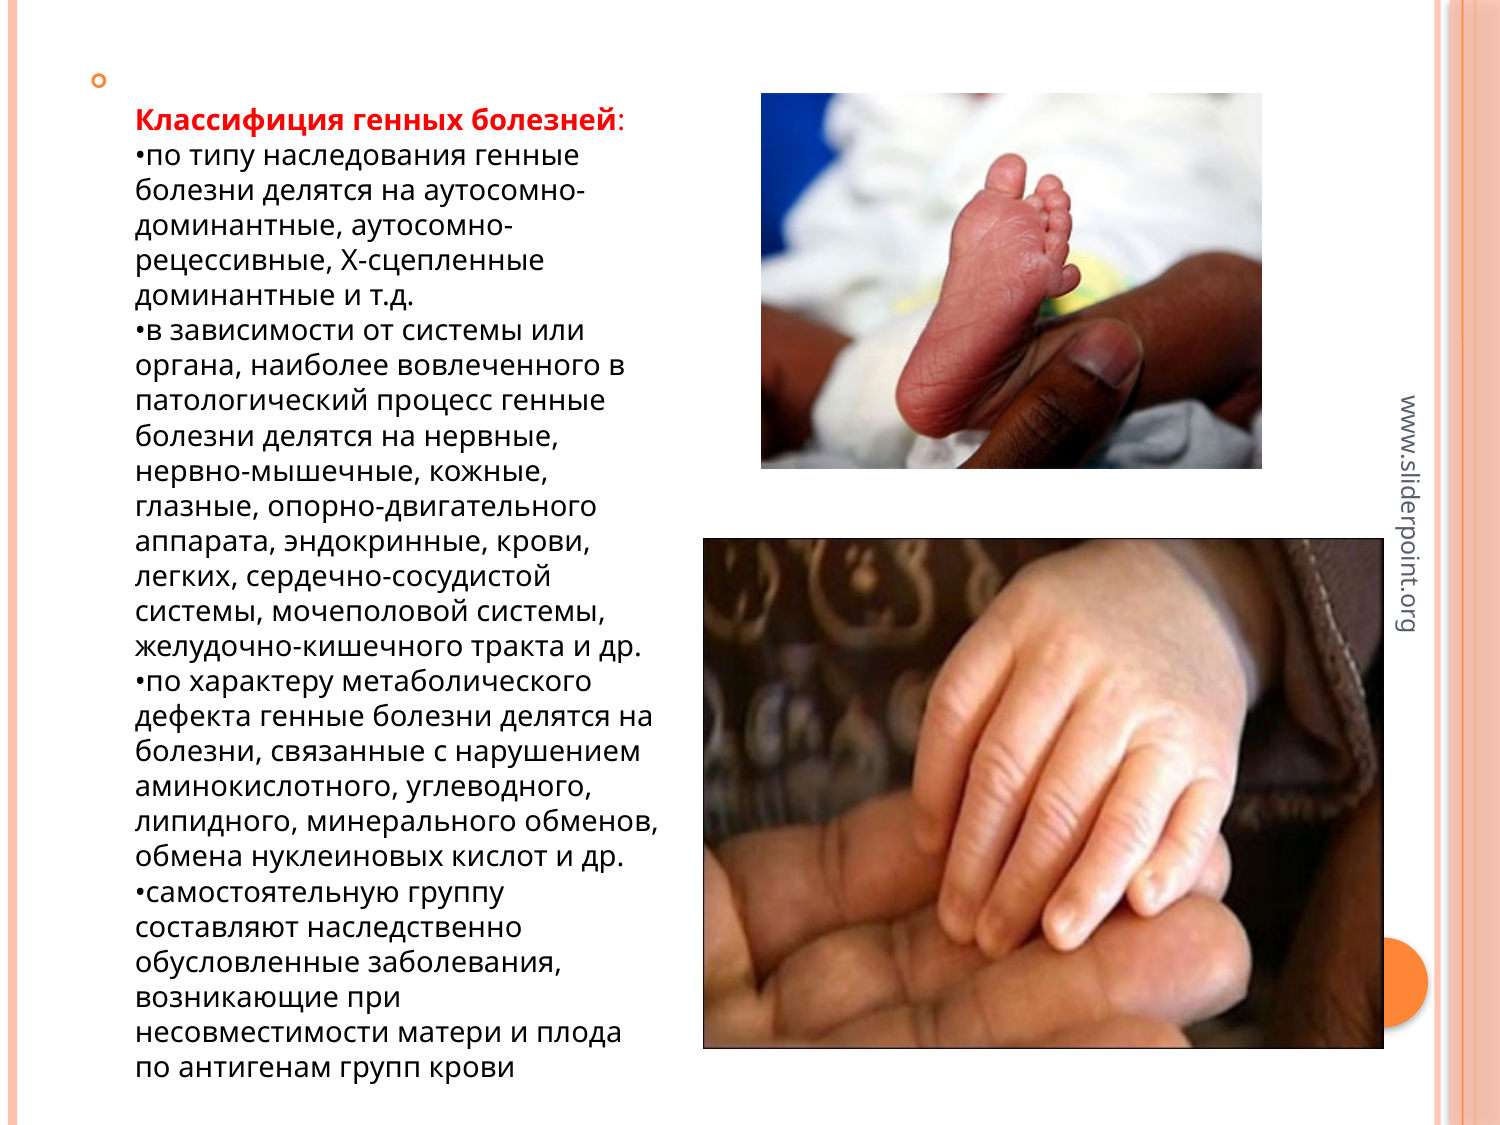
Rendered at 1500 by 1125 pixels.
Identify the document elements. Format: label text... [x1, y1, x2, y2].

picture [702, 538, 1384, 1049]
footer www.sliderpoint.org [1379, 380, 1440, 906]
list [761, 93, 1263, 470]
list Классифиция генных болезней: •по типу наследования генные болезни делятся на аутосомно-доминантные, аутосомно-рецессивные, Х-сцепленные доминантные и т.д. •в зависимости от системы или органа, наиболее вовлеченного в патологический процесс генные болезни делятся на нервные, нервно-мышечные, кожные, глазные, опорно-двигательного аппарата, эндокринные, крови, легких, сердечно-сосудистой системы, мочеполовой системы, желудочно-кишечного тракта и др. •по характеру метаболического дефекта генные болезни делятся на болезни, связанные с нарушением аминокислотного, углеводного, липидного, минерального обменов, обмена нуклеиновых кислот и др. •самостоятельную группу составляют наследственно обусловленные заболевания, возникающие при несовместимости матери и плода по антигенам групп крови [75, 58, 675, 1102]
